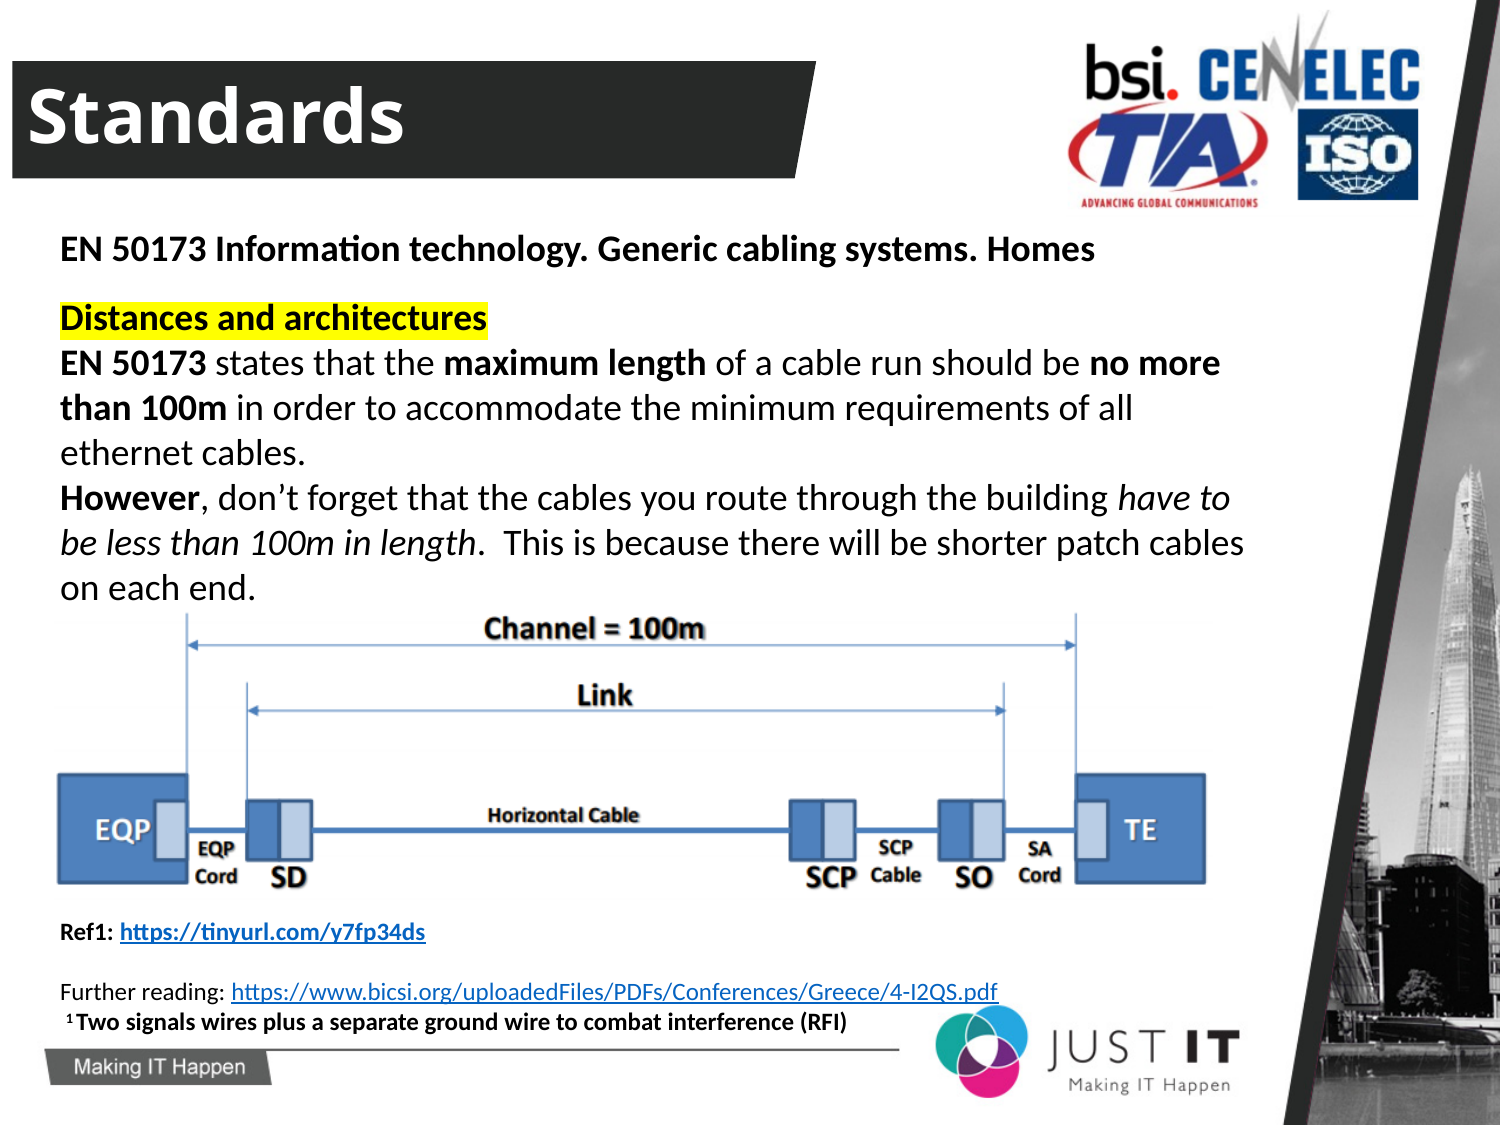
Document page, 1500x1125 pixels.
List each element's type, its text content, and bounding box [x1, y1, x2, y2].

picture [0, 0, 1500, 1125]
text_box Ref1: https://tinyurl.com/y7fp34ds Further reading: https://www.bicsi.org/uploadedFiles/PDFs/Conferences/Greece/4-I2QS.pdf 1 Two signals wires plus a separate ground wire to combat interference (RFI) [45, 908, 1019, 1044]
text_box EN 50173 Information technology. Generic cabling systems. Homes [45, 216, 1270, 276]
title Standards [12, 61, 927, 179]
text_box Distances and architectures EN 50173 states that the maximum length of a cable run should be no more than 100m in order to accommodate the minimum requirements of all ethernet cables. However, don’t forget that the cables you route through the building have to be less than 100m in length. This is because there will be shorter patch cables on each end. [45, 285, 1281, 661]
